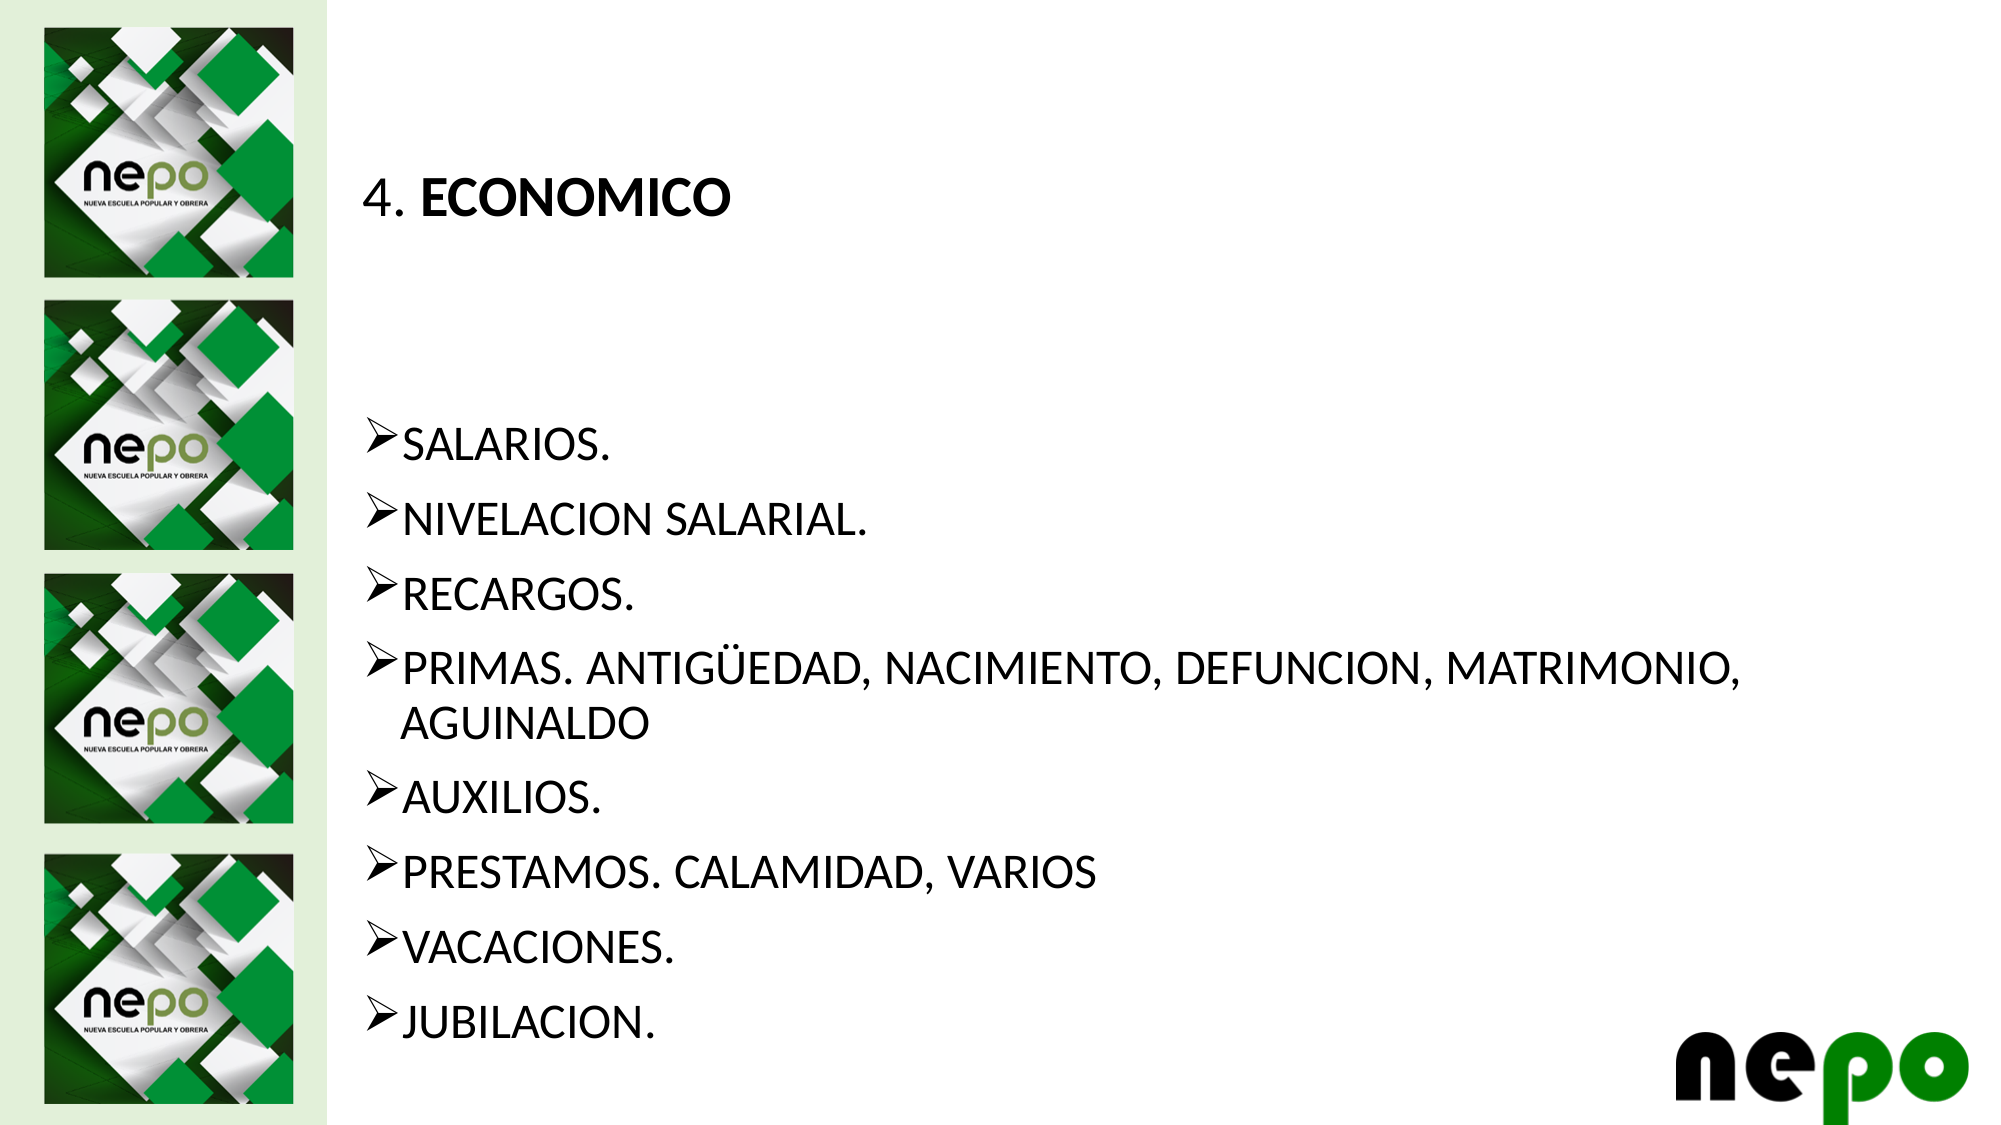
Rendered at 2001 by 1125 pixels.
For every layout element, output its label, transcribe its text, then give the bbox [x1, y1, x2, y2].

list 4. ECONOMICO SALARIOS. NIVELACION SALARIAL. RECARGOS. PRIMAS. ANTIGÜEDAD, NACIMIENTO, DEFUNCION, MATRIMONIO, AGUINALDO AUXILIOS. PRESTAMOS. CALAMIDAD, VARIOS VACACIONES. JUBILACION. [347, 158, 1964, 1096]
picture [0, 0, 327, 1125]
picture [1676, 1032, 1969, 1125]
